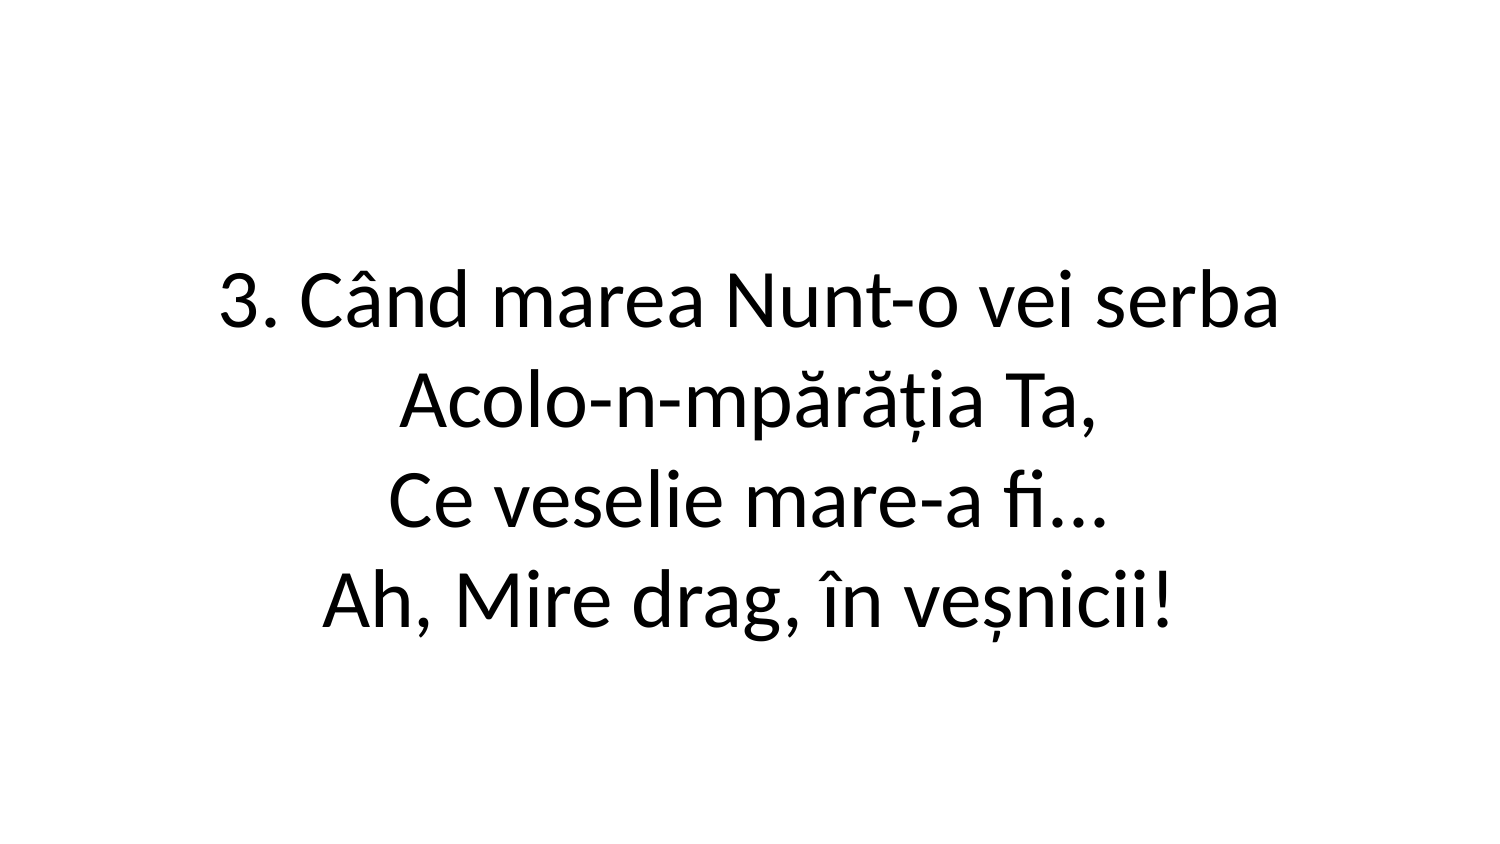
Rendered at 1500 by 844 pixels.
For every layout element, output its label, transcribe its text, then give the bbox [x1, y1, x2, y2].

text_box 3. Când marea Nunt-o vei serba Acolo-n-mpărăția Ta, Ce veselie mare-a fi... Ah, Mire drag, în veșnicii! [202, 192, 1297, 652]
